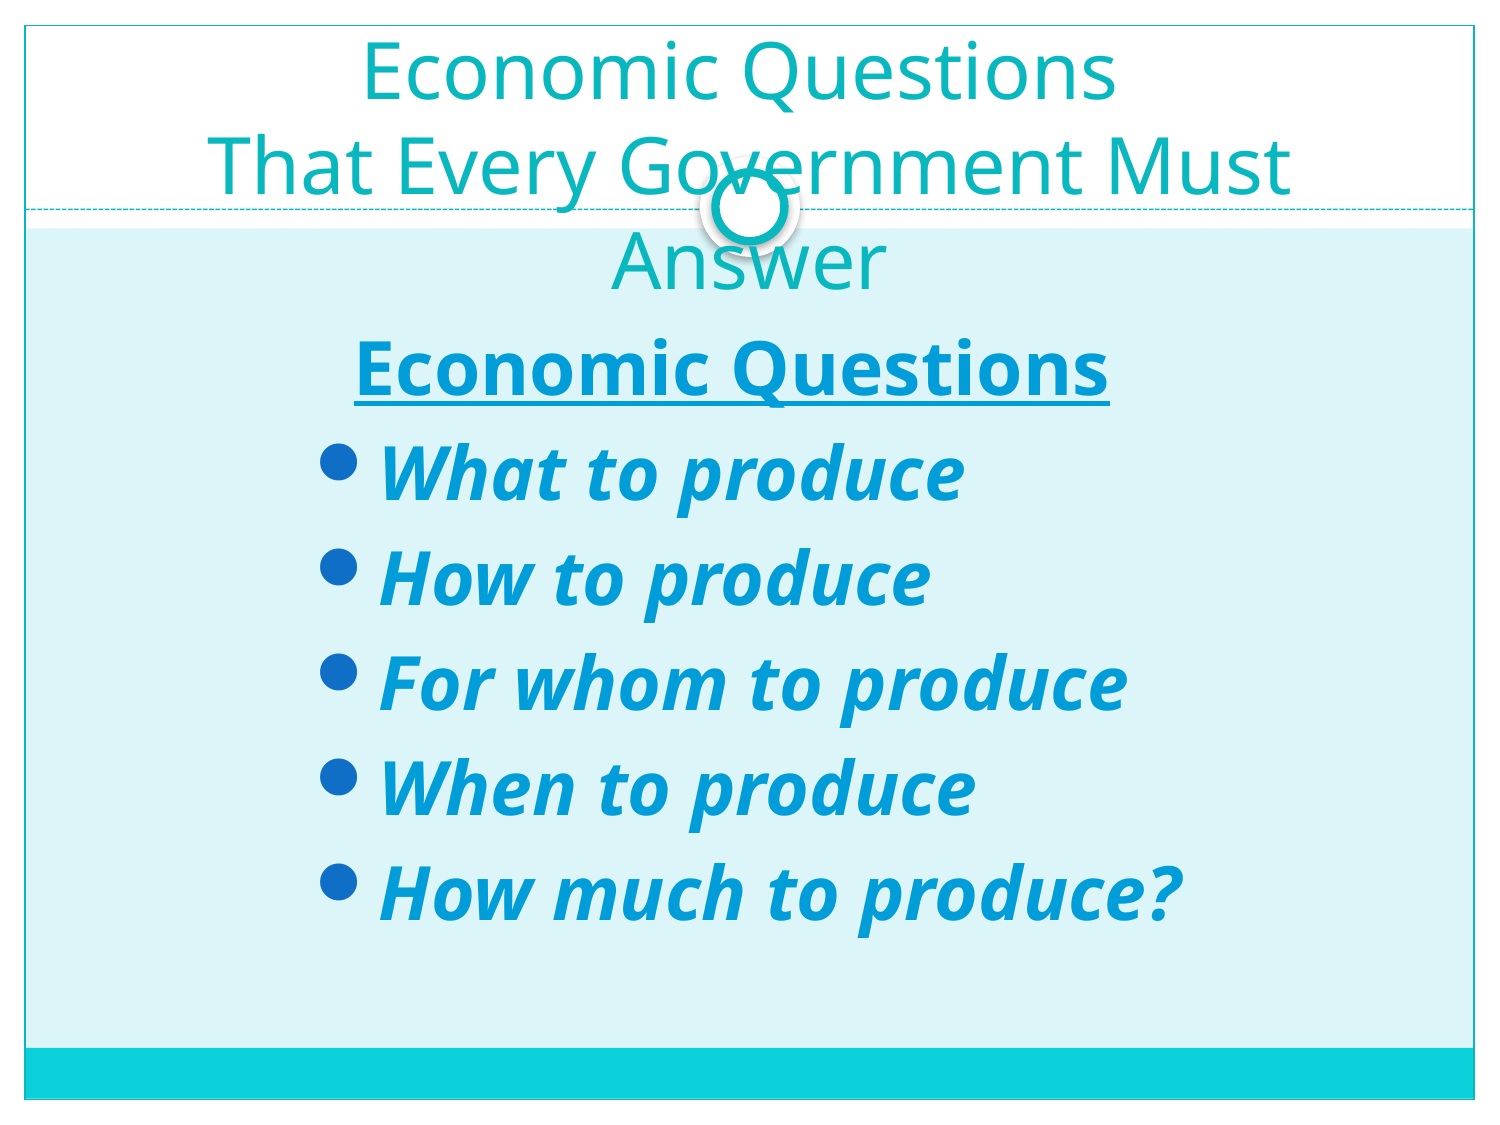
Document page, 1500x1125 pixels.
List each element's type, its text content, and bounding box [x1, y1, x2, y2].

list Economic Questions What to produce How to produce For whom to produce When to produce How much to produce? [300, 312, 1275, 1063]
title Economic Questions That Every Government Must Answer [75, 45, 1425, 313]
